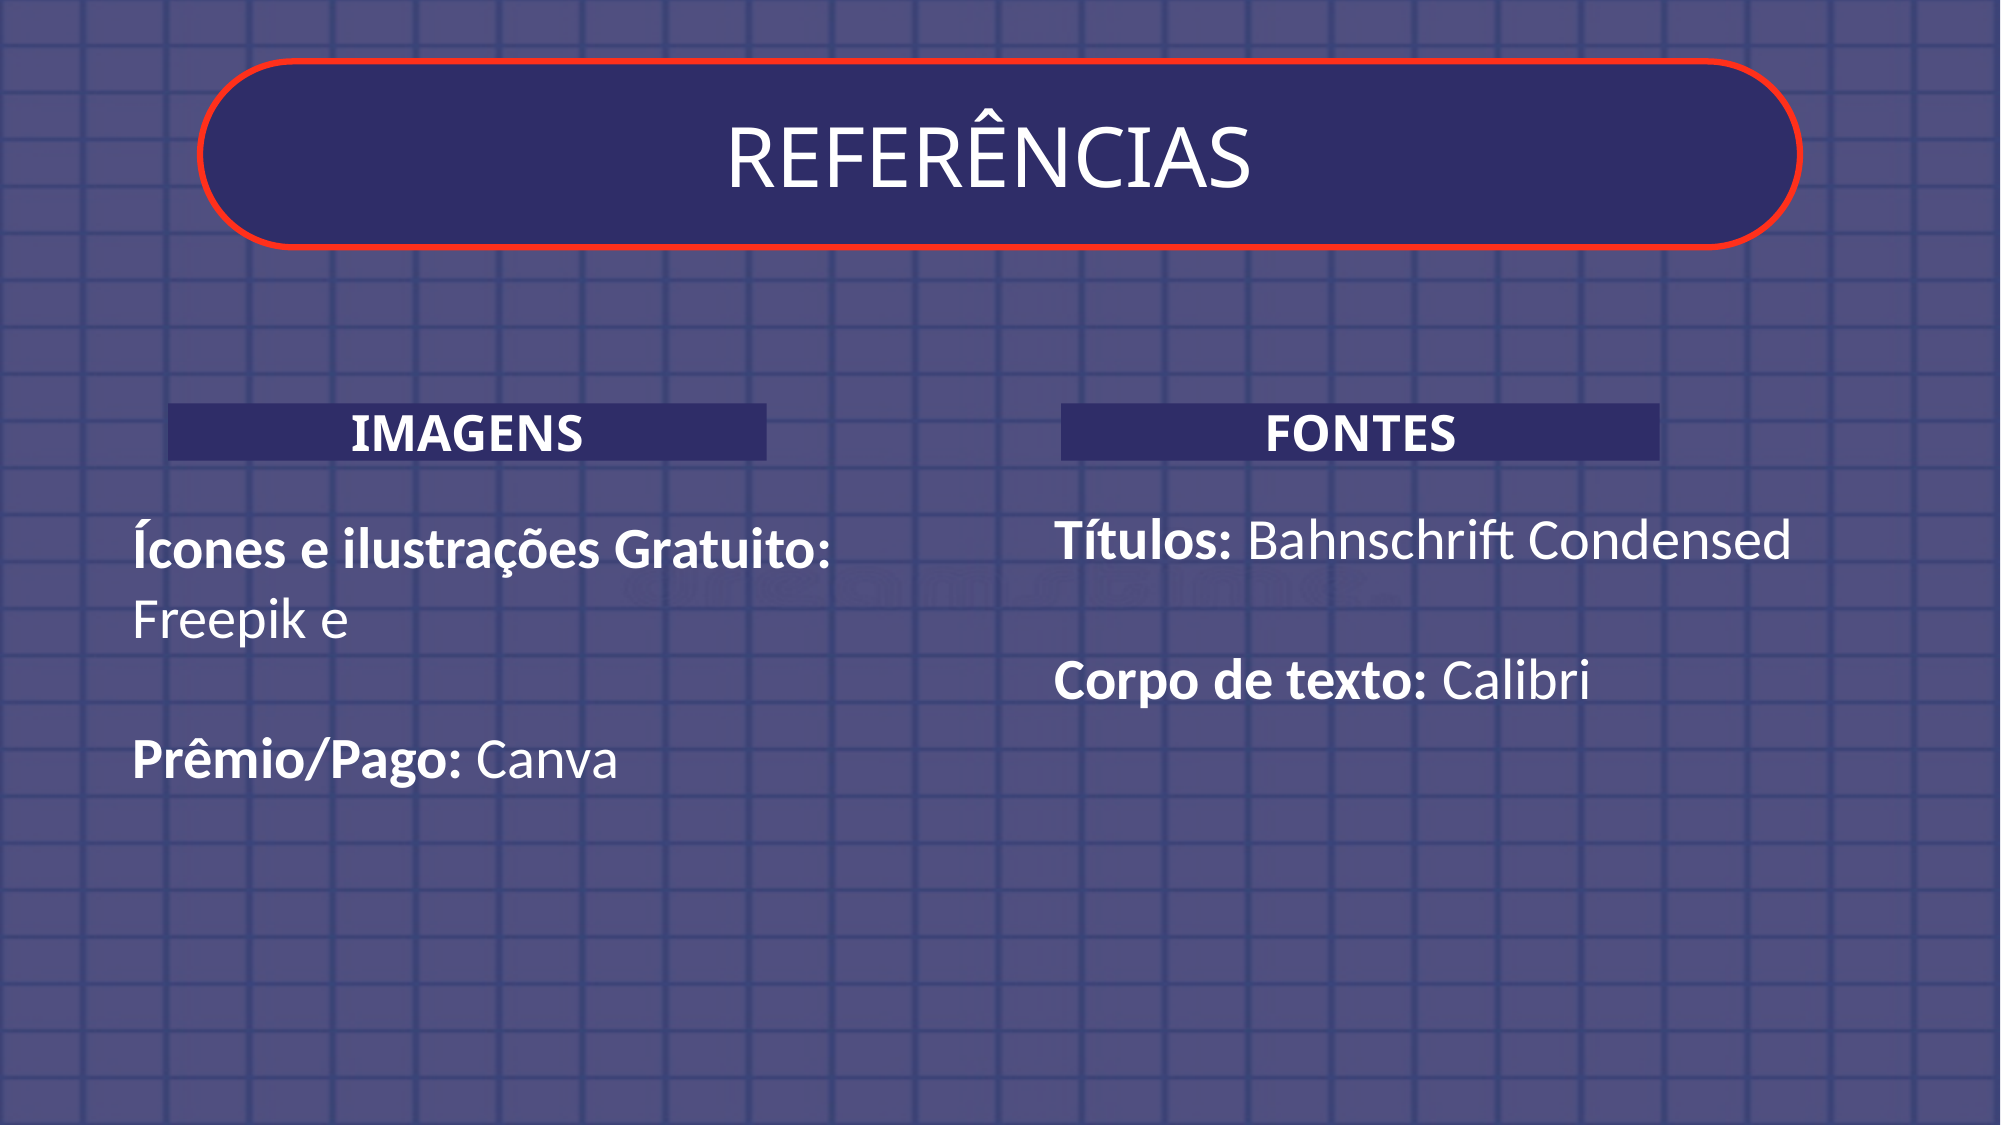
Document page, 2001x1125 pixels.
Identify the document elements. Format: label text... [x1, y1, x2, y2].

text_box FONTES [1060, 402, 1661, 462]
text_box Ícones e ilustrações Gratuito: Freepik e Prêmio/Pago: Canva [117, 502, 1022, 878]
text_box Títulos: Bahnschrift Condensed Corpo de texto: Calibri [1040, 493, 1944, 799]
text_box IMAGENS [167, 402, 768, 462]
picture [0, 0, 2001, 1125]
text_box REFERÊNCIAS [198, 60, 1802, 249]
